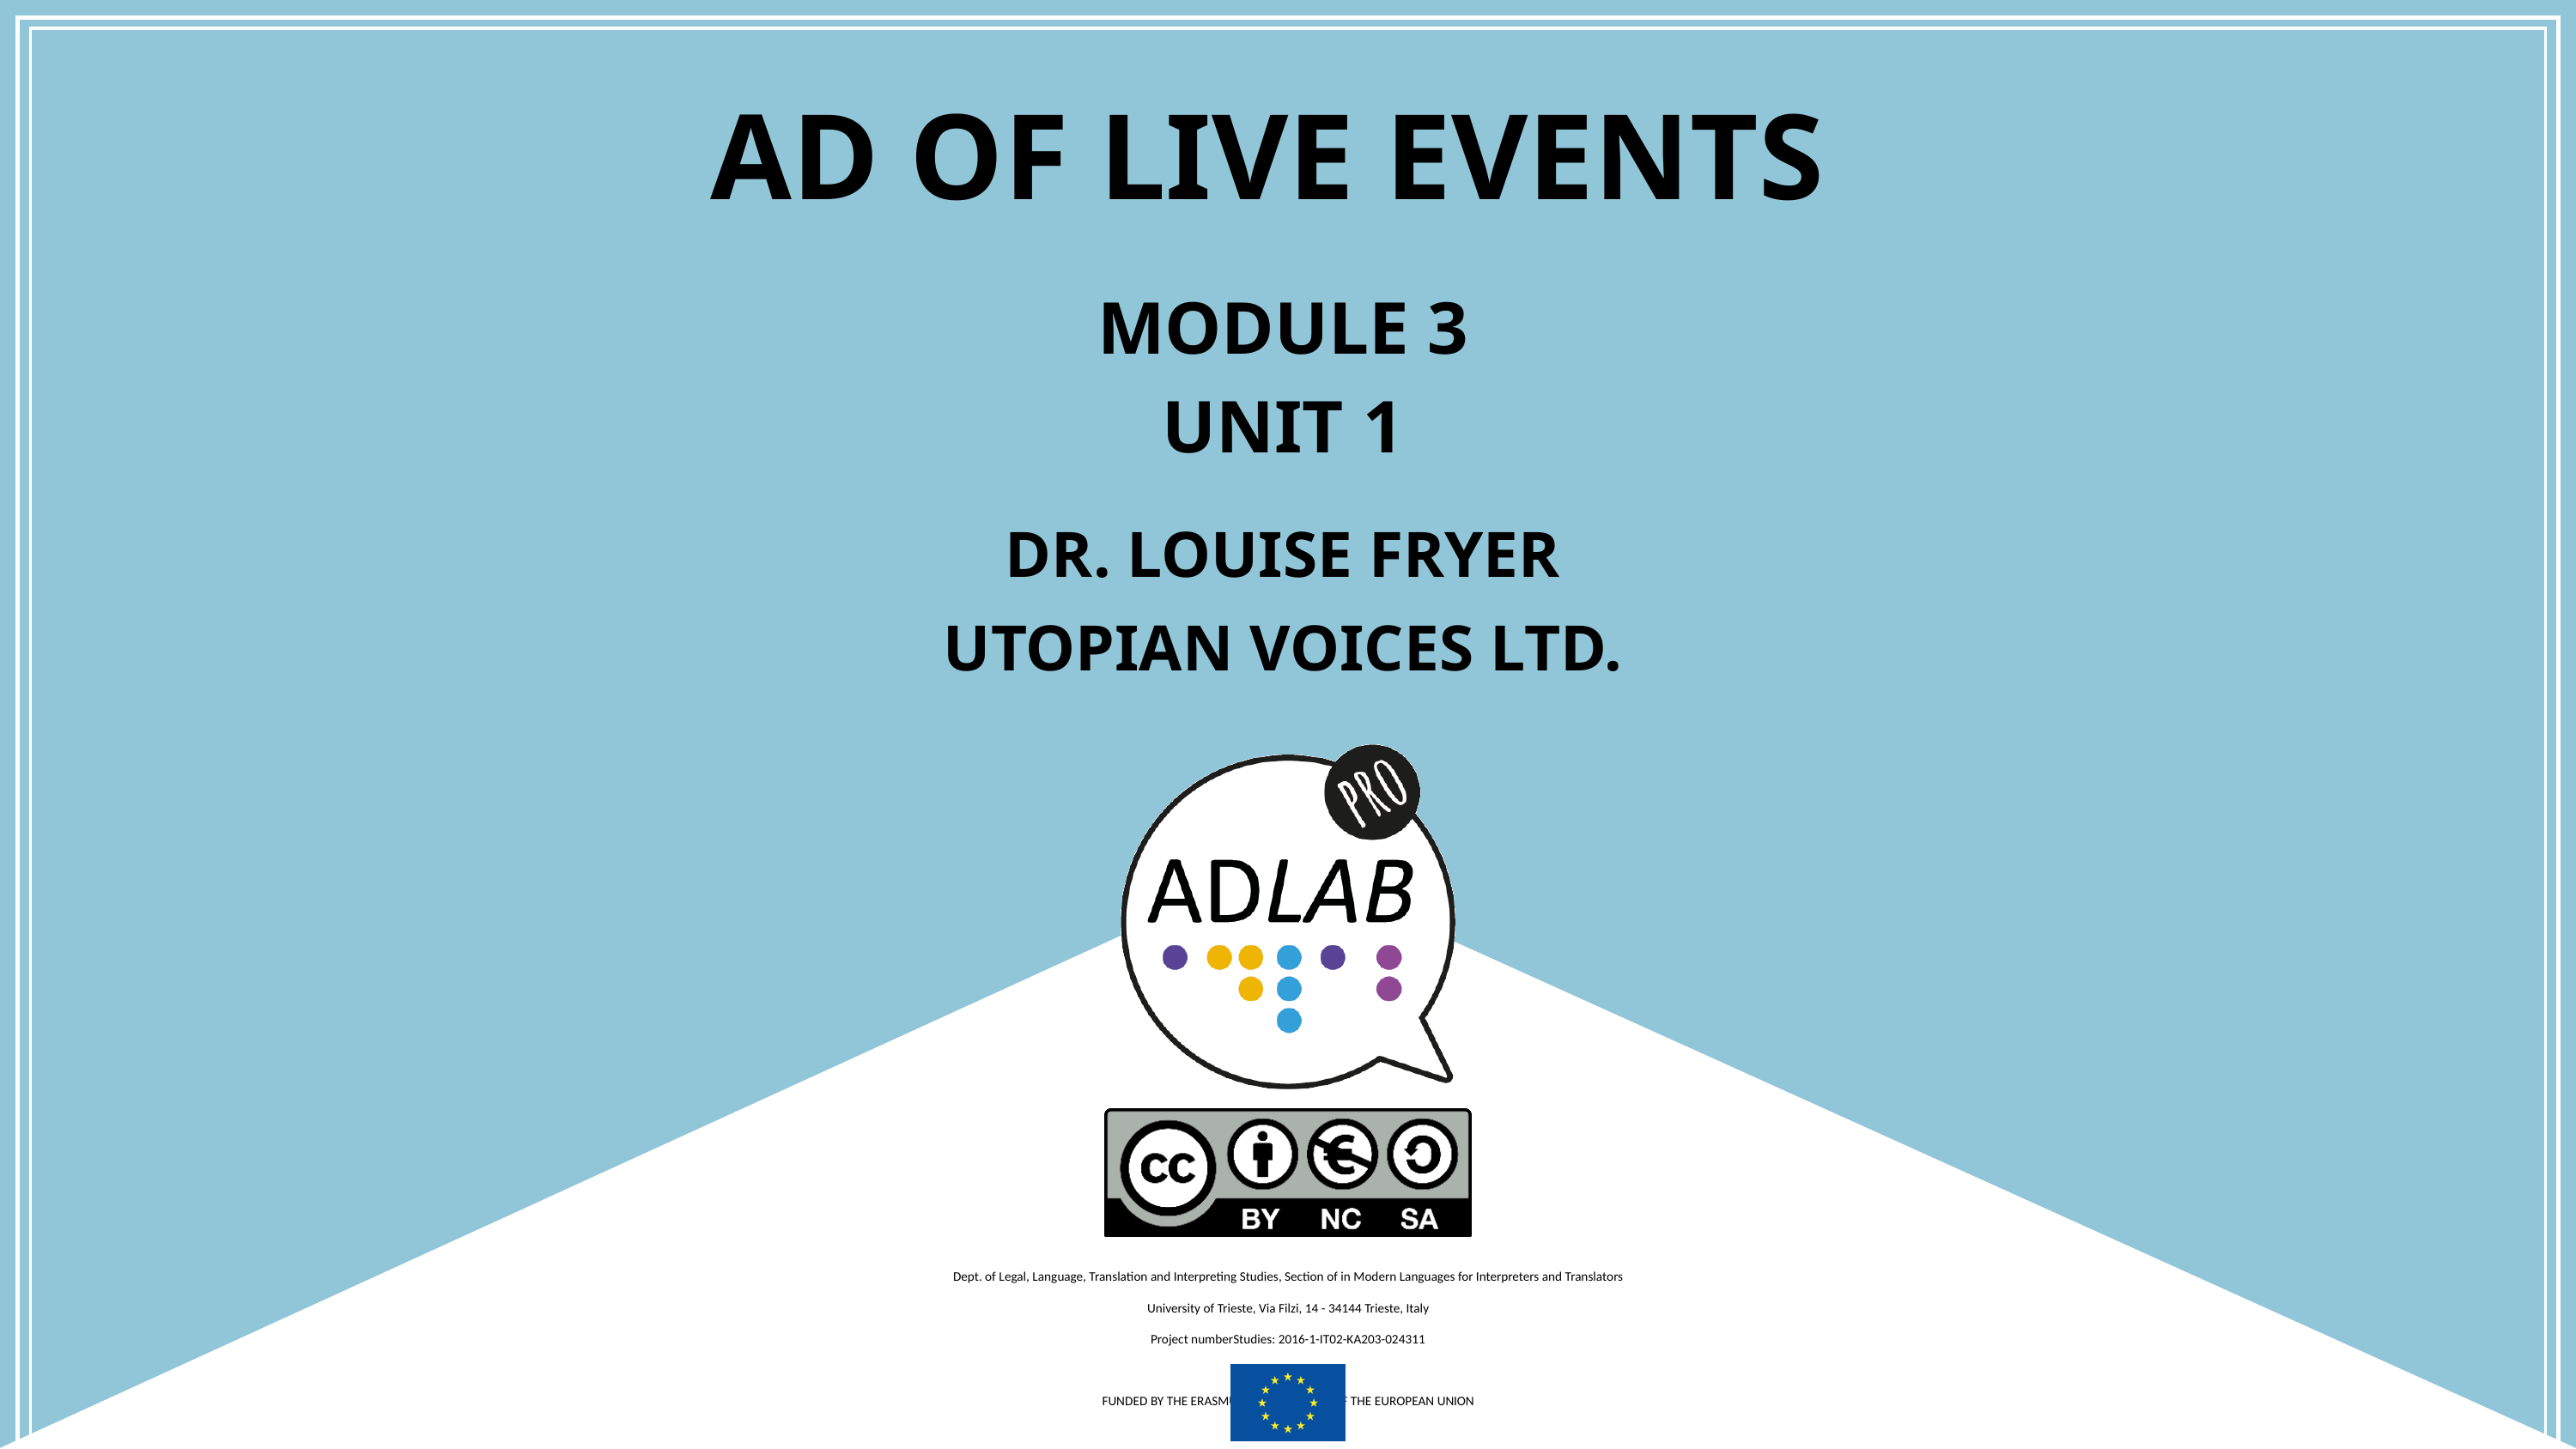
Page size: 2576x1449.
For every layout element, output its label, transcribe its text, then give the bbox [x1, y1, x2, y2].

picture [1104, 1108, 1472, 1237]
title AD of Live Events [144, 91, 2422, 252]
picture [1111, 736, 1465, 1089]
list Dr. Louise FryeR [492, 517, 2074, 596]
picture [1230, 1364, 1346, 1441]
list Module 3 Unit 1 [492, 286, 2074, 482]
text_box Utopian Voices Ltd. [492, 610, 2074, 688]
